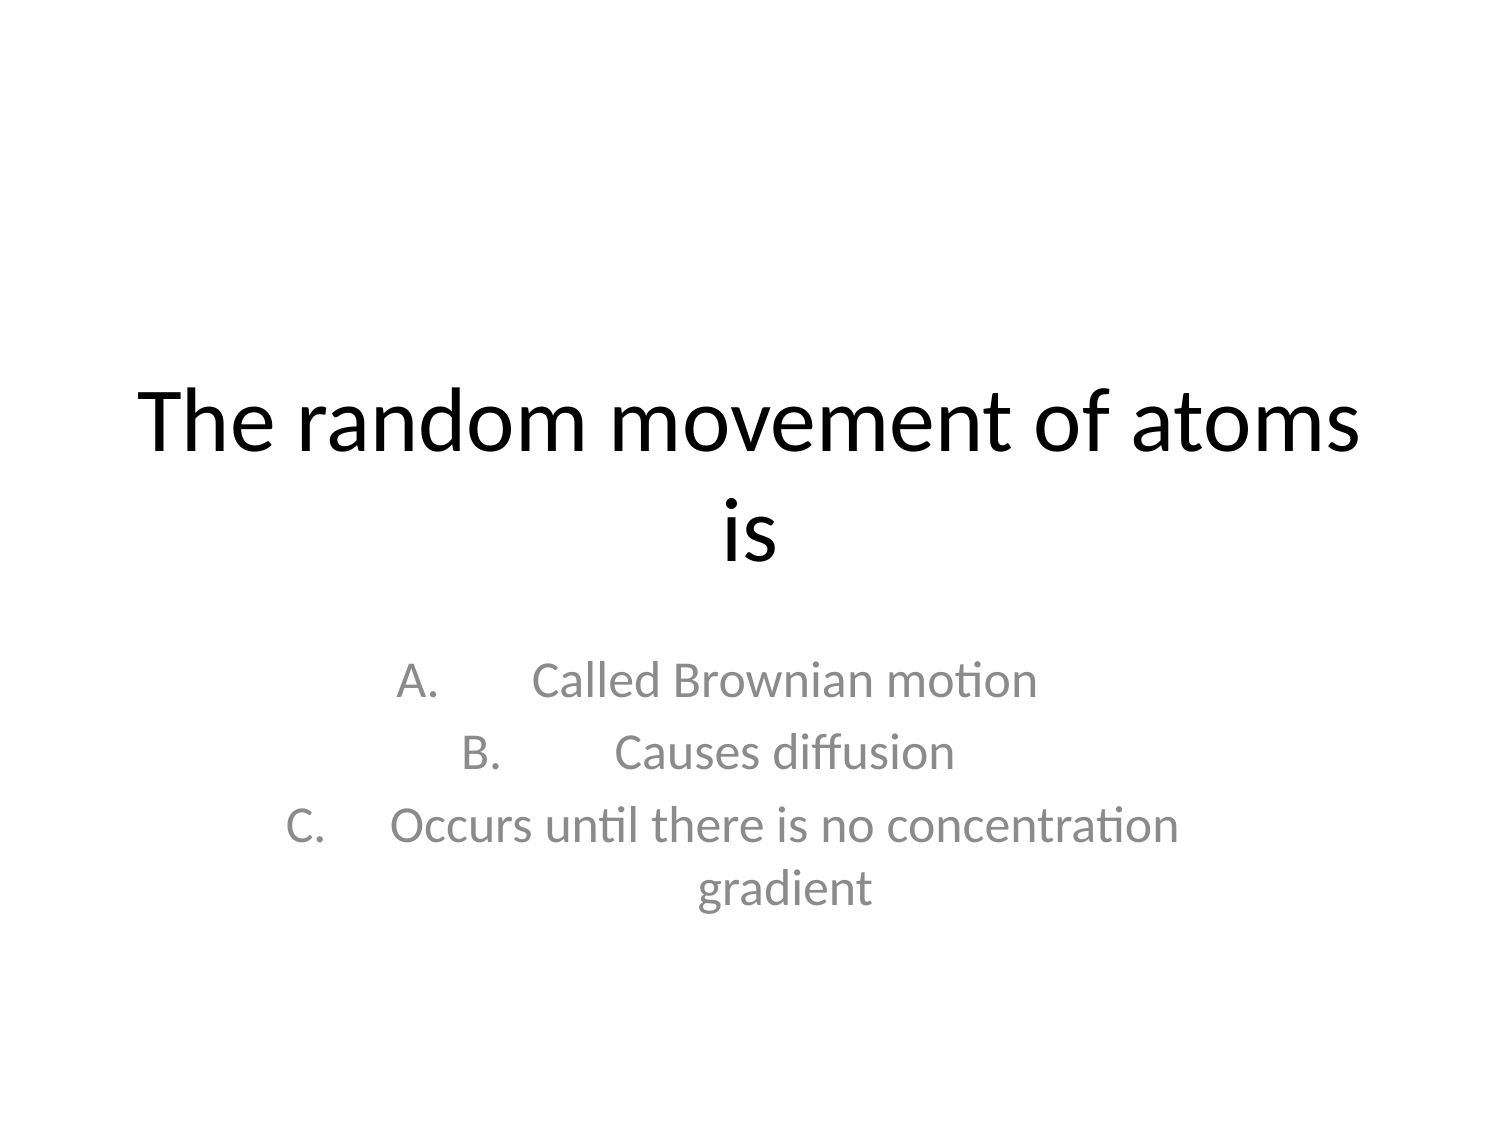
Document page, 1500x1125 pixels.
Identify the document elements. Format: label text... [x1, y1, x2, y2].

title The random movement of atoms is [112, 349, 1388, 591]
subtitle Called Brownian motion Causes diffusion Occurs until there is no concentration gradient [225, 637, 1275, 925]
